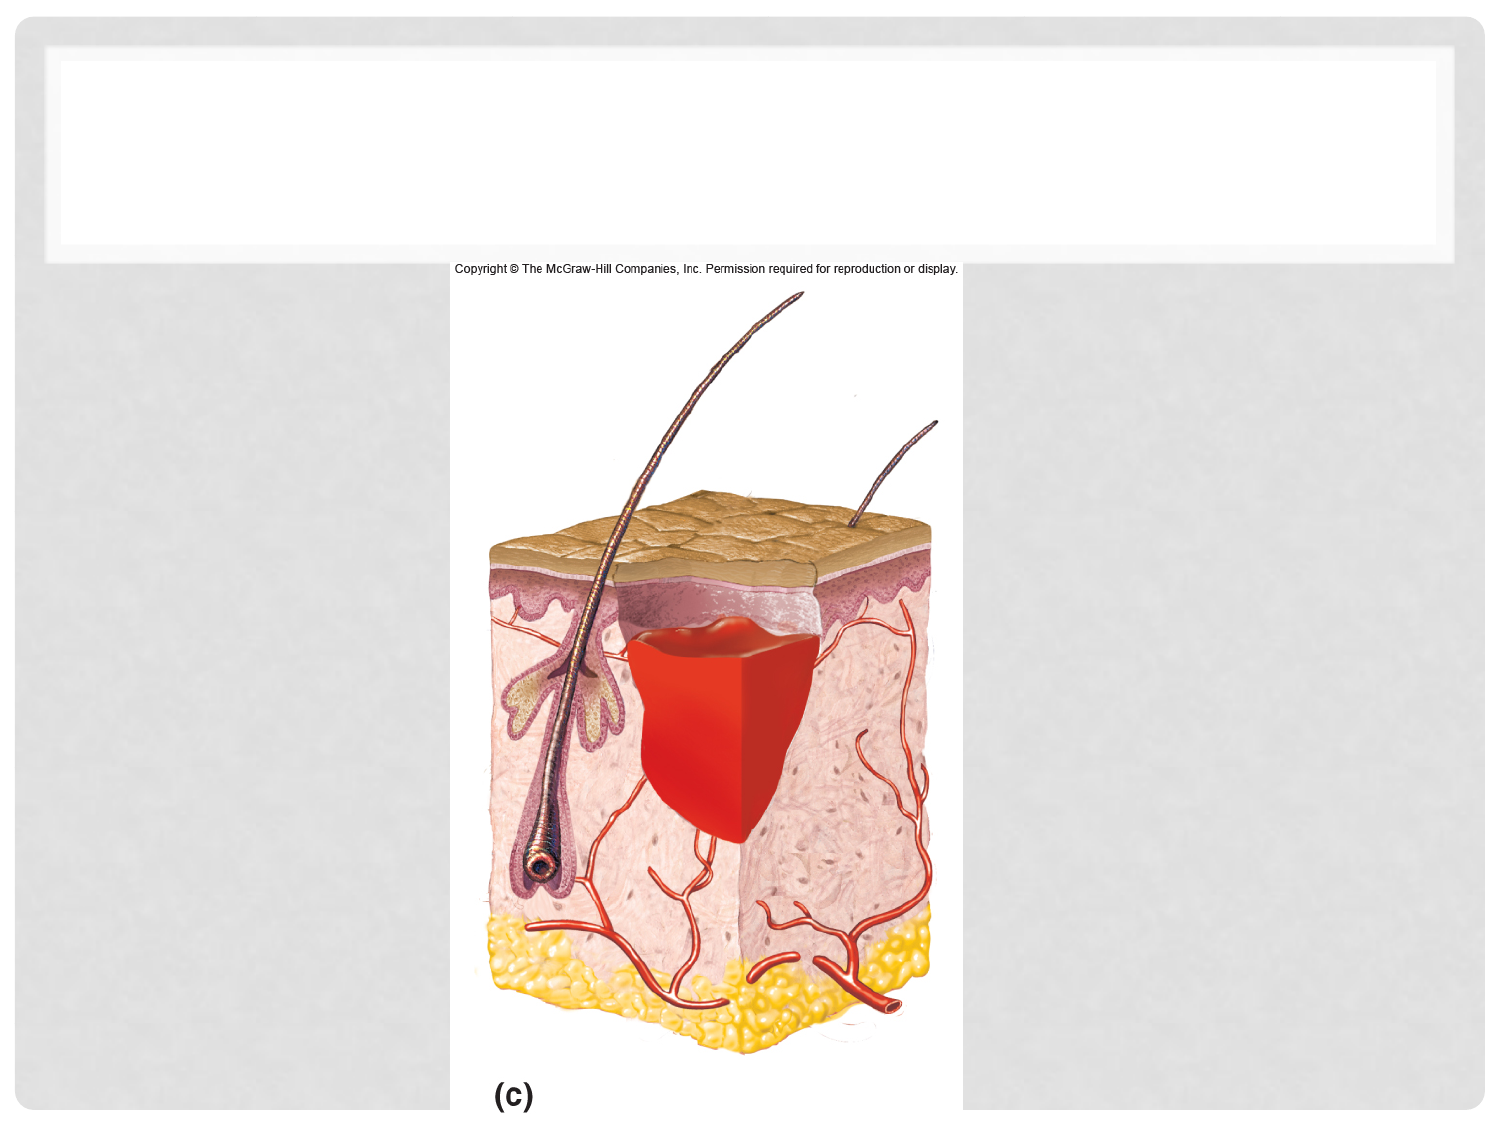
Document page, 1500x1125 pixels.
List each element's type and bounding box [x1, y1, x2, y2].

list [449, 262, 963, 1114]
